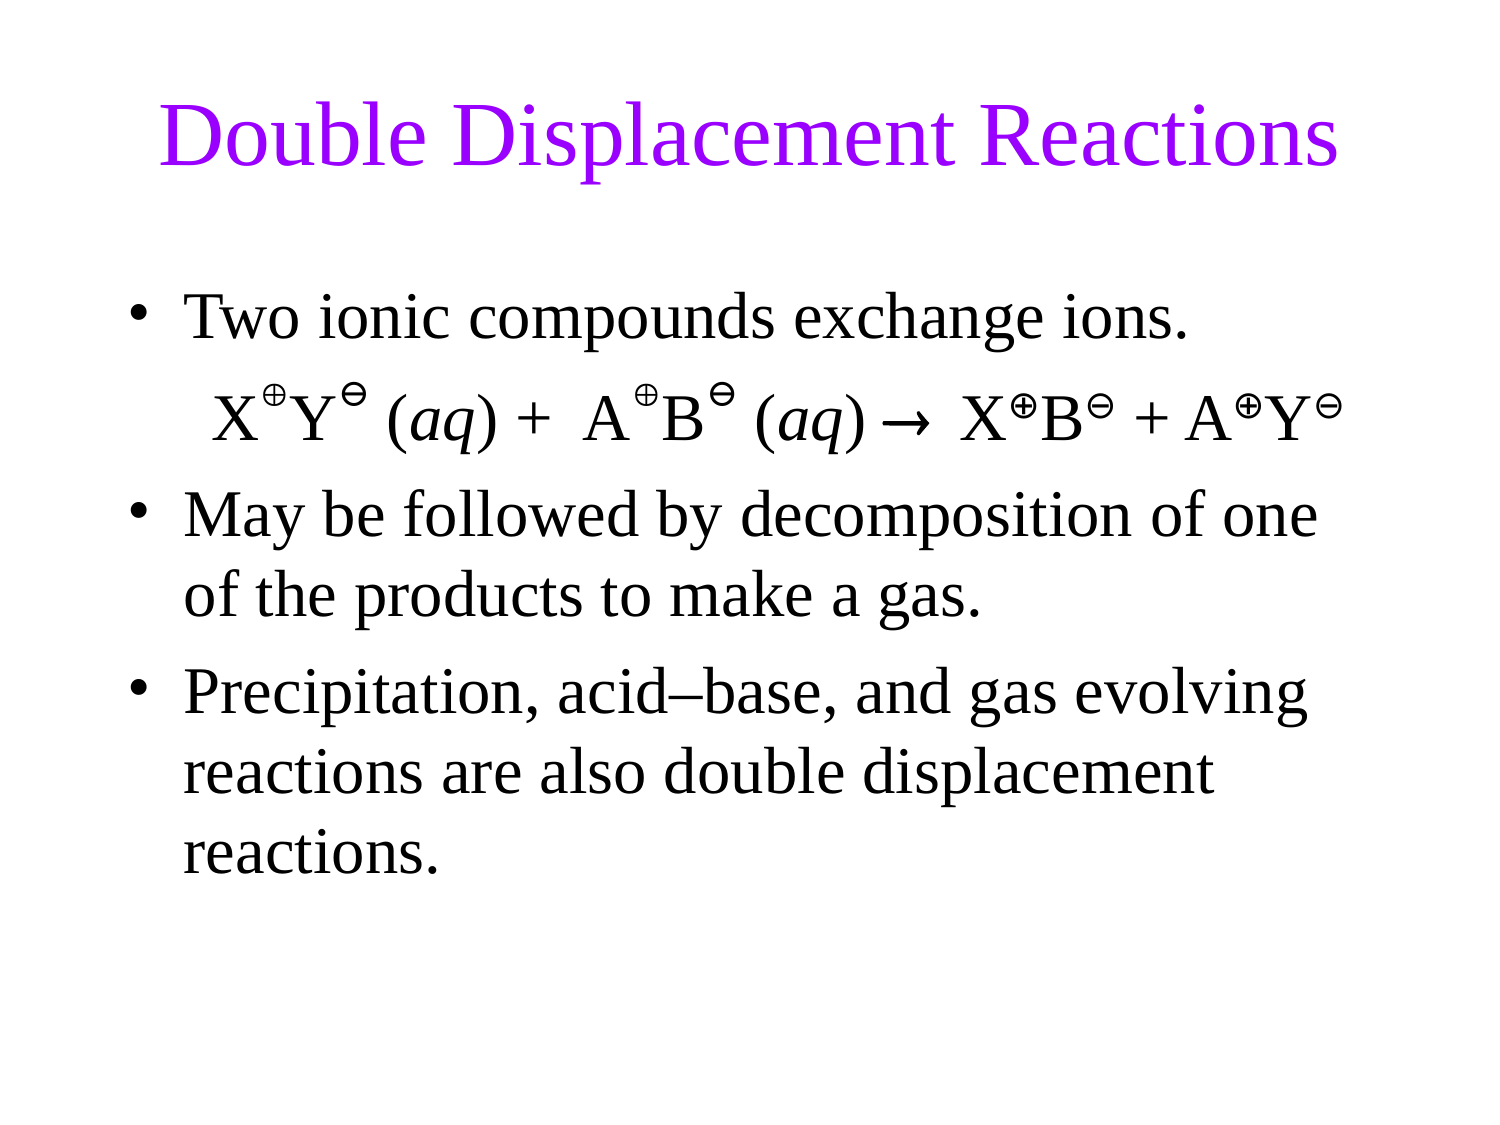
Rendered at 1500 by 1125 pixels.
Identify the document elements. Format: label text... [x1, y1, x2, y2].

text_box Double Displacement Reactions [112, 34, 1388, 223]
text_box Two ionic compounds exchange ions. XY⊖ (aq) + AB⊖ (aq)  X⊕B⊖ + A⊕Y⊖ May be followed by decomposition of one of the products to make a gas. Precipitation, acid–base, and gas evolving reactions are also double displacement reactions. [112, 264, 1388, 965]
